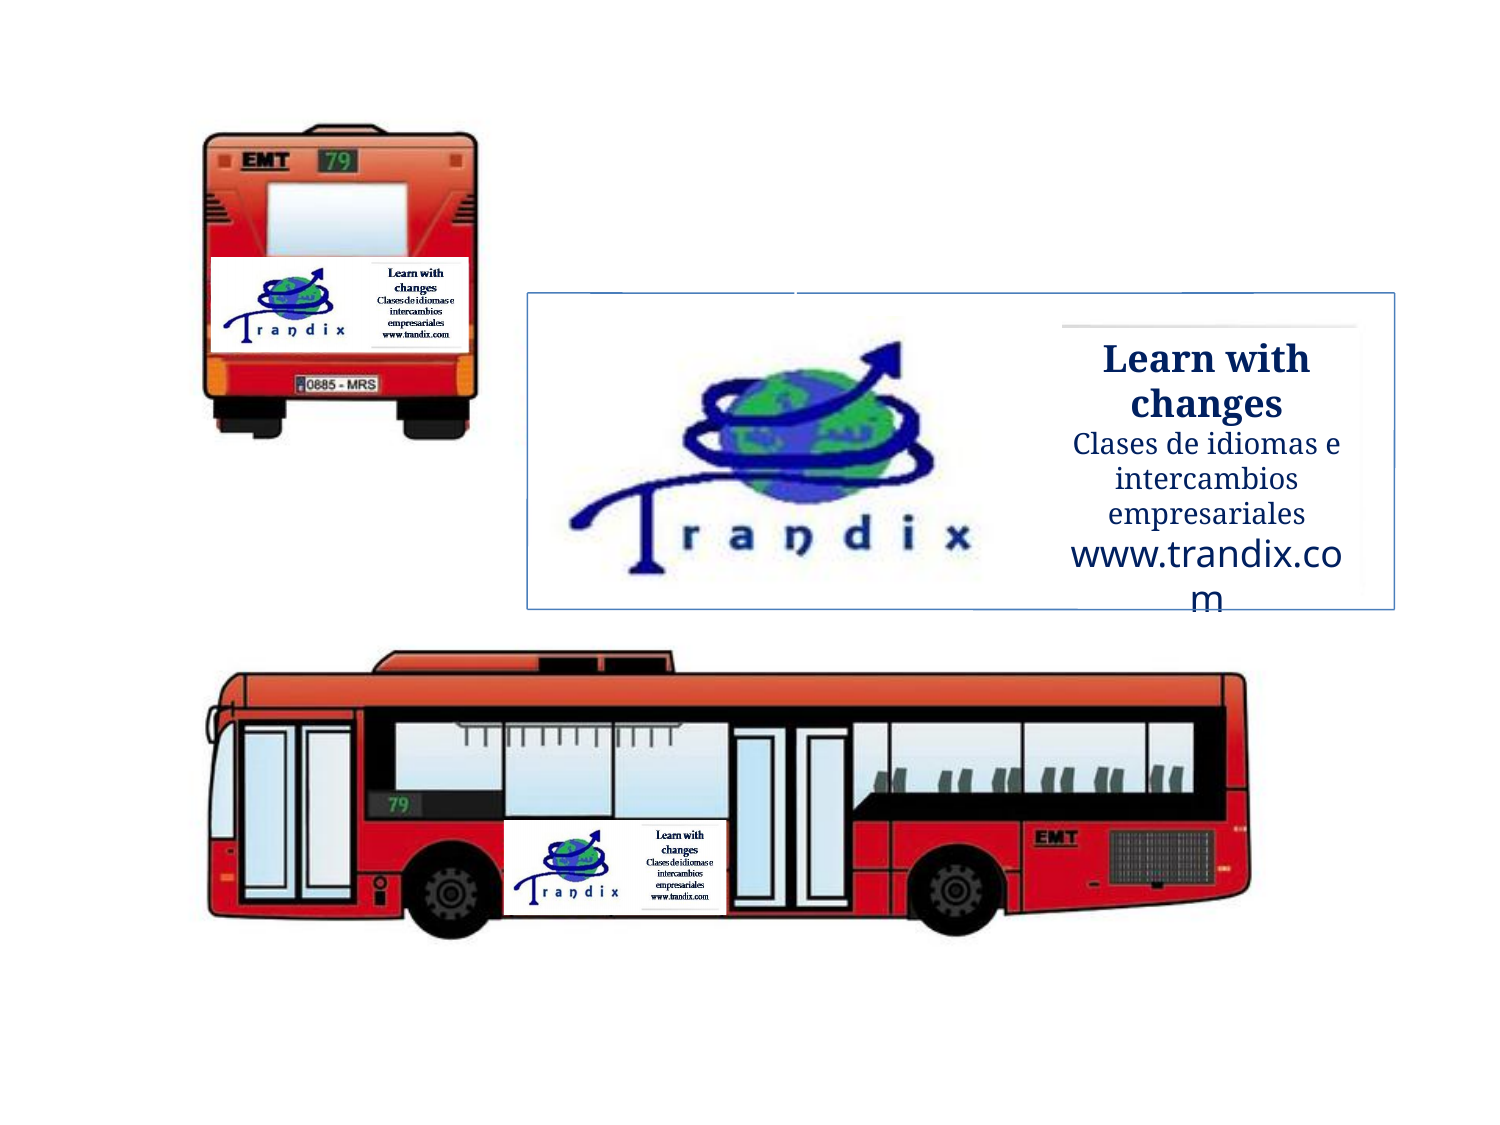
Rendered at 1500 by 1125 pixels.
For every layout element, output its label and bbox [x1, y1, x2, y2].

picture [140, 70, 1391, 954]
